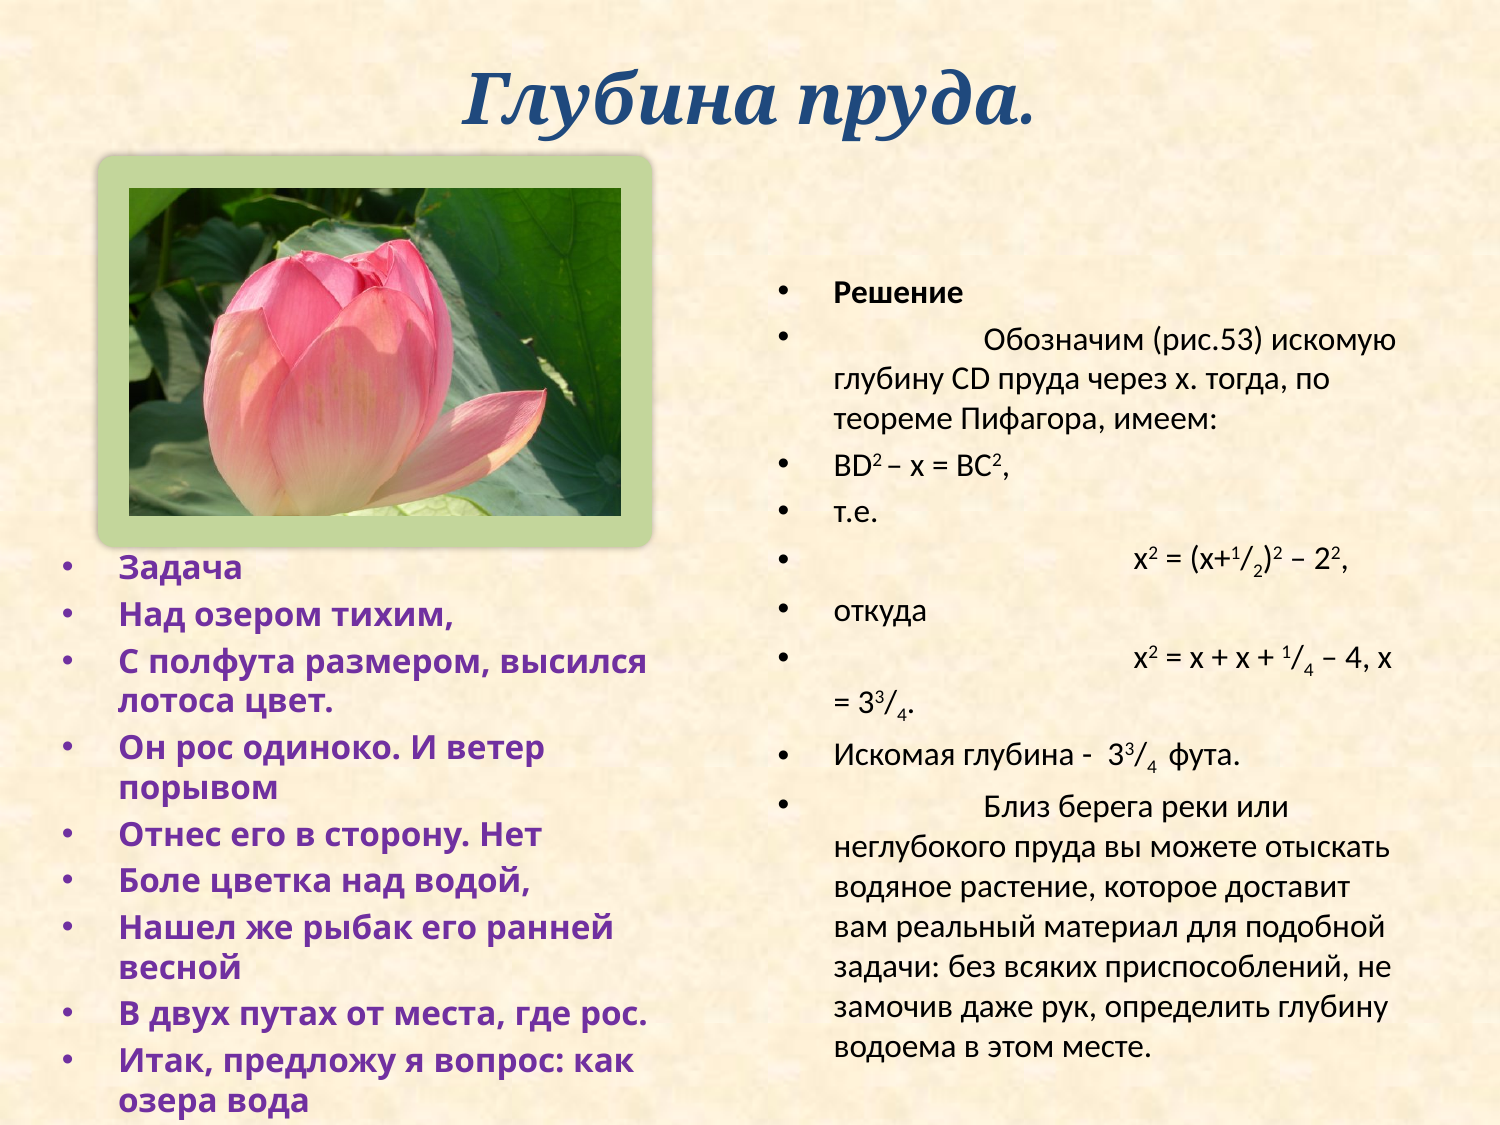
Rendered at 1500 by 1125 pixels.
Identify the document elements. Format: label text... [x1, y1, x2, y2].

picture [0, 0, 1500, 1125]
title Глубина пруда. [75, 45, 1425, 233]
list Решение Обозначим (рис.53) искомую глубину СD пруда через х. тогда, по теореме Пифагора, имеем: ВD2 – х = ВС2, т.е. х2 = (х+1/2)2 – 22, откуда х2 = х + х + 1/4 – 4, х = 33/4. Искомая глубина - 33/4 фута. Близ берега реки или неглубокого пруда вы можете отыскать водяное растение, которое доставит вам реальный материал для подобной задачи: без всяких приспособлений, не замочив даже рук, определить глубину водоема в этом месте. [762, 262, 1425, 1005]
list Задача Над озером тихим, С полфута размером, высился лотоса цвет. Он рос одиноко. И ветер порывом Отнес его в сторону. Нет Боле цветка над водой, Нашел же рыбак его ранней весной В двух путах от места, где рос. Итак, предложу я вопрос: как озера вода Здесь глубока? (Перевод В.И.Лебедева) [46, 539, 710, 1090]
